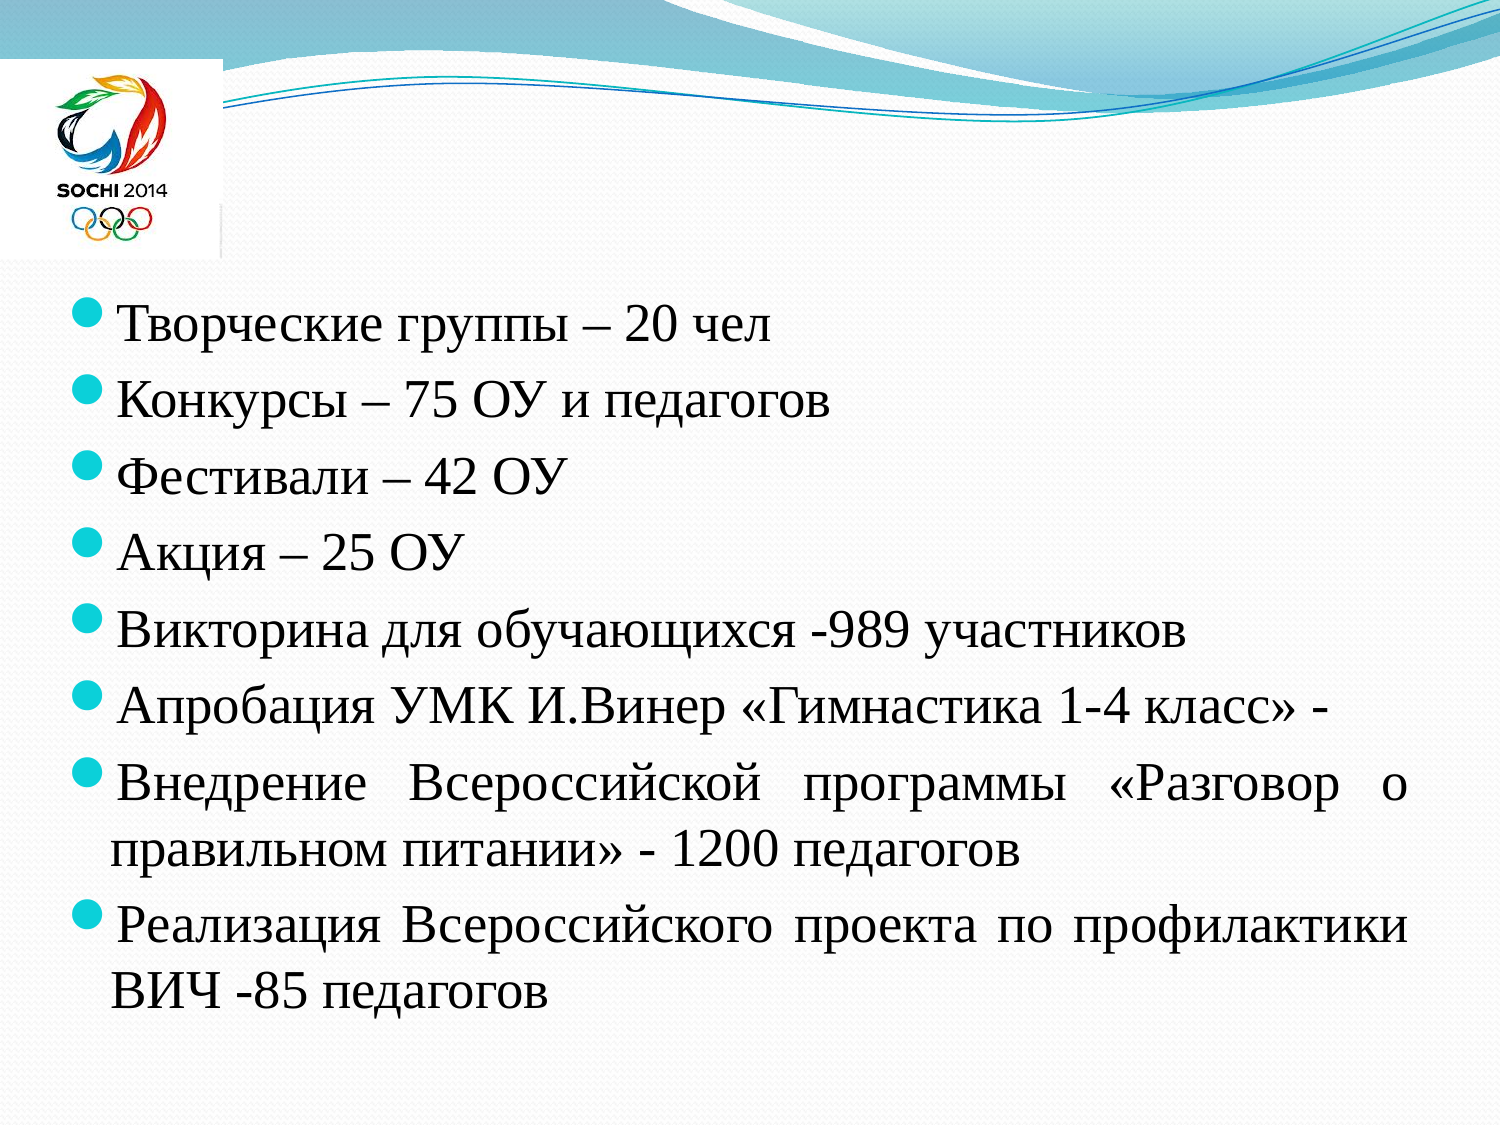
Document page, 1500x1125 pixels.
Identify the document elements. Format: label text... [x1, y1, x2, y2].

picture [0, 59, 223, 260]
list Творческие группы – 20 чел Конкурсы – 75 ОУ и педагогов Фестивали – 42 ОУ Акция – 25 ОУ Викторина для обучающихся -989 участников Апробация УМК И.Винер «Гимнастика 1-4 класс» - Внедрение Всероссийской программы «Разговор о правильном питании» - 1200 педагогов Реализация Всероссийского проекта по профилактики ВИЧ -85 педагогов [53, 278, 1425, 1038]
